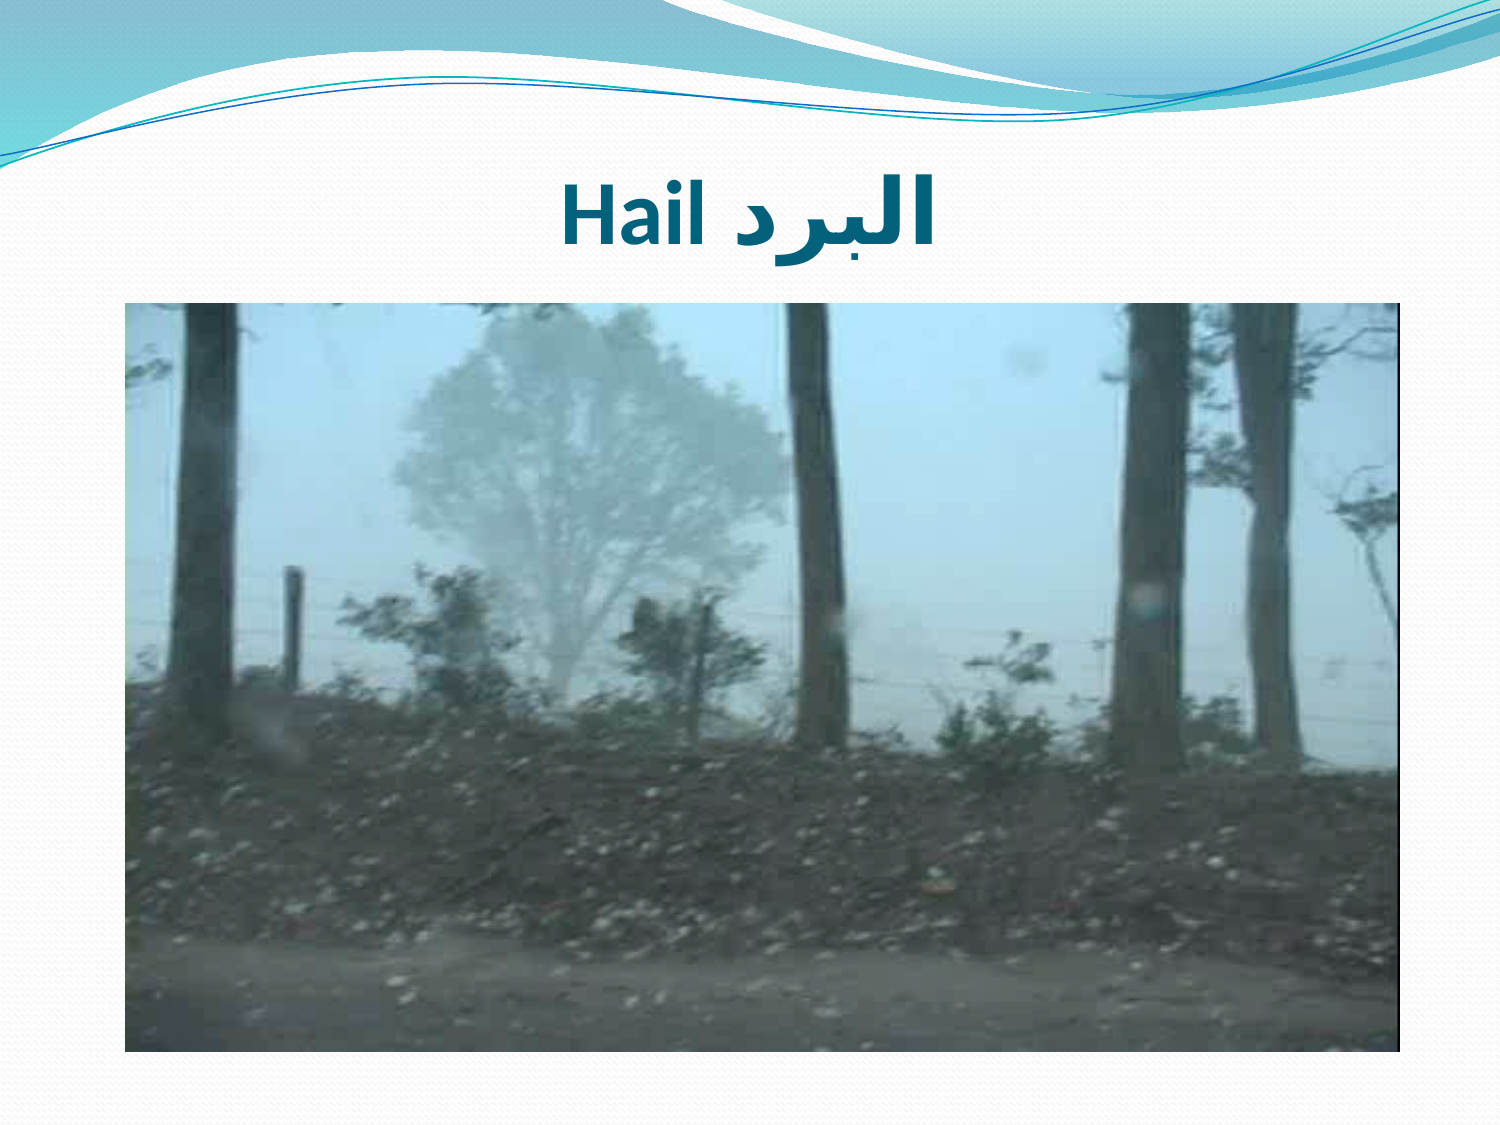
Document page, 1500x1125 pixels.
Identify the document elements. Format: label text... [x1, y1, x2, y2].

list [124, 302, 1401, 1053]
title البرد Hail [75, 115, 1425, 263]
